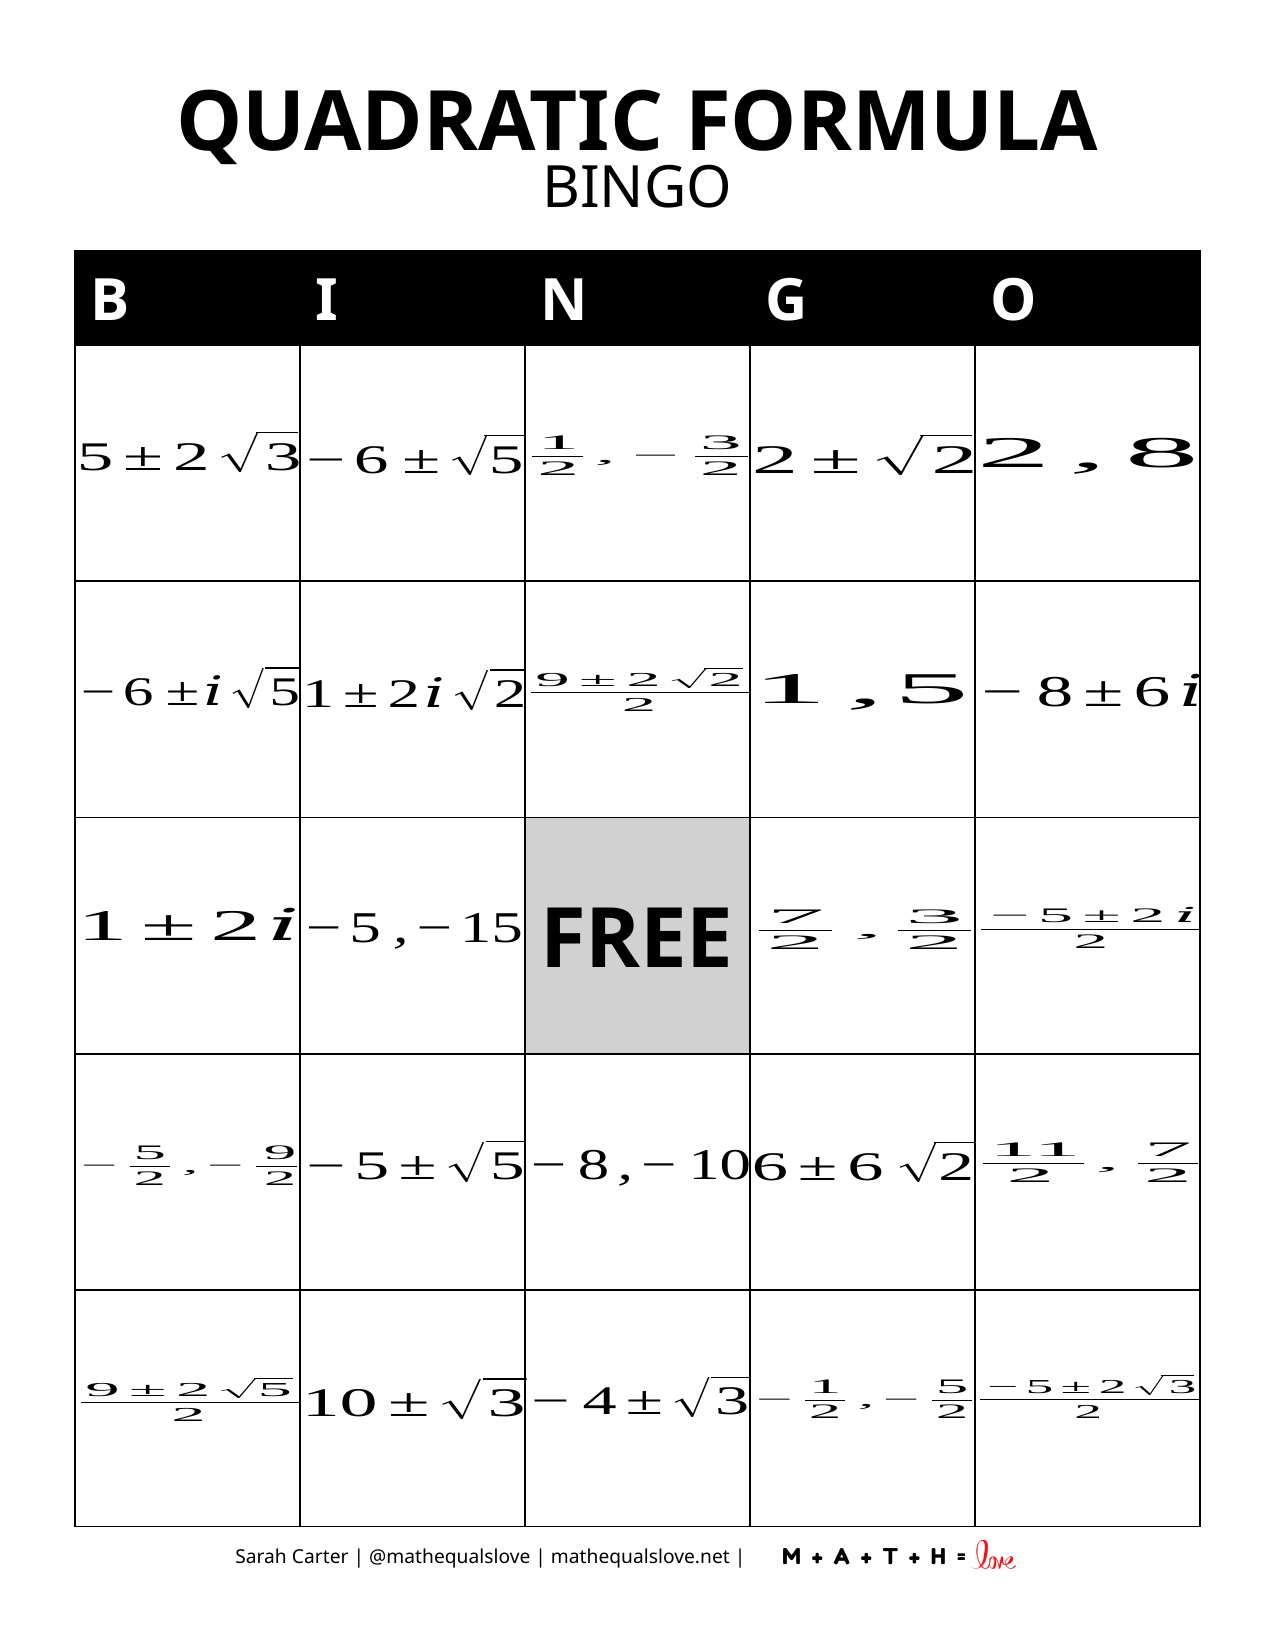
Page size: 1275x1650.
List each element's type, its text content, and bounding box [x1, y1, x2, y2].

table_cell [751, 582, 974, 817]
table_cell [76, 818, 299, 1053]
table_cell [526, 346, 749, 580]
table_cell [301, 346, 524, 580]
table_cell [76, 1291, 299, 1526]
table_cell [76, 1055, 299, 1289]
table_header N [526, 251, 749, 344]
table_cell FREE [526, 818, 749, 1053]
table_cell [301, 818, 524, 1053]
table_header I [301, 251, 524, 344]
table_cell [301, 582, 524, 817]
table_cell [751, 1291, 974, 1526]
table_cell [751, 346, 974, 580]
table_cell [526, 582, 749, 817]
table_header O [976, 251, 1199, 344]
table_cell [976, 1055, 1199, 1289]
table_cell [301, 1291, 524, 1526]
table_header G [751, 251, 974, 344]
table_cell [976, 582, 1199, 817]
table_cell [976, 346, 1199, 580]
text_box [220, 1535, 1055, 1576]
table_header B [76, 251, 299, 344]
table_cell [526, 1291, 749, 1526]
table_cell [751, 1055, 974, 1289]
table_cell [751, 818, 974, 1053]
text_box QUADRATIC FORMULA [74, 59, 1200, 175]
table_cell [976, 818, 1199, 1053]
table_cell [526, 1055, 749, 1289]
table_cell [76, 346, 299, 580]
table_cell [976, 1291, 1199, 1526]
table_cell [76, 582, 299, 817]
text_box BINGO [74, 175, 1200, 226]
table_cell [301, 1055, 524, 1289]
